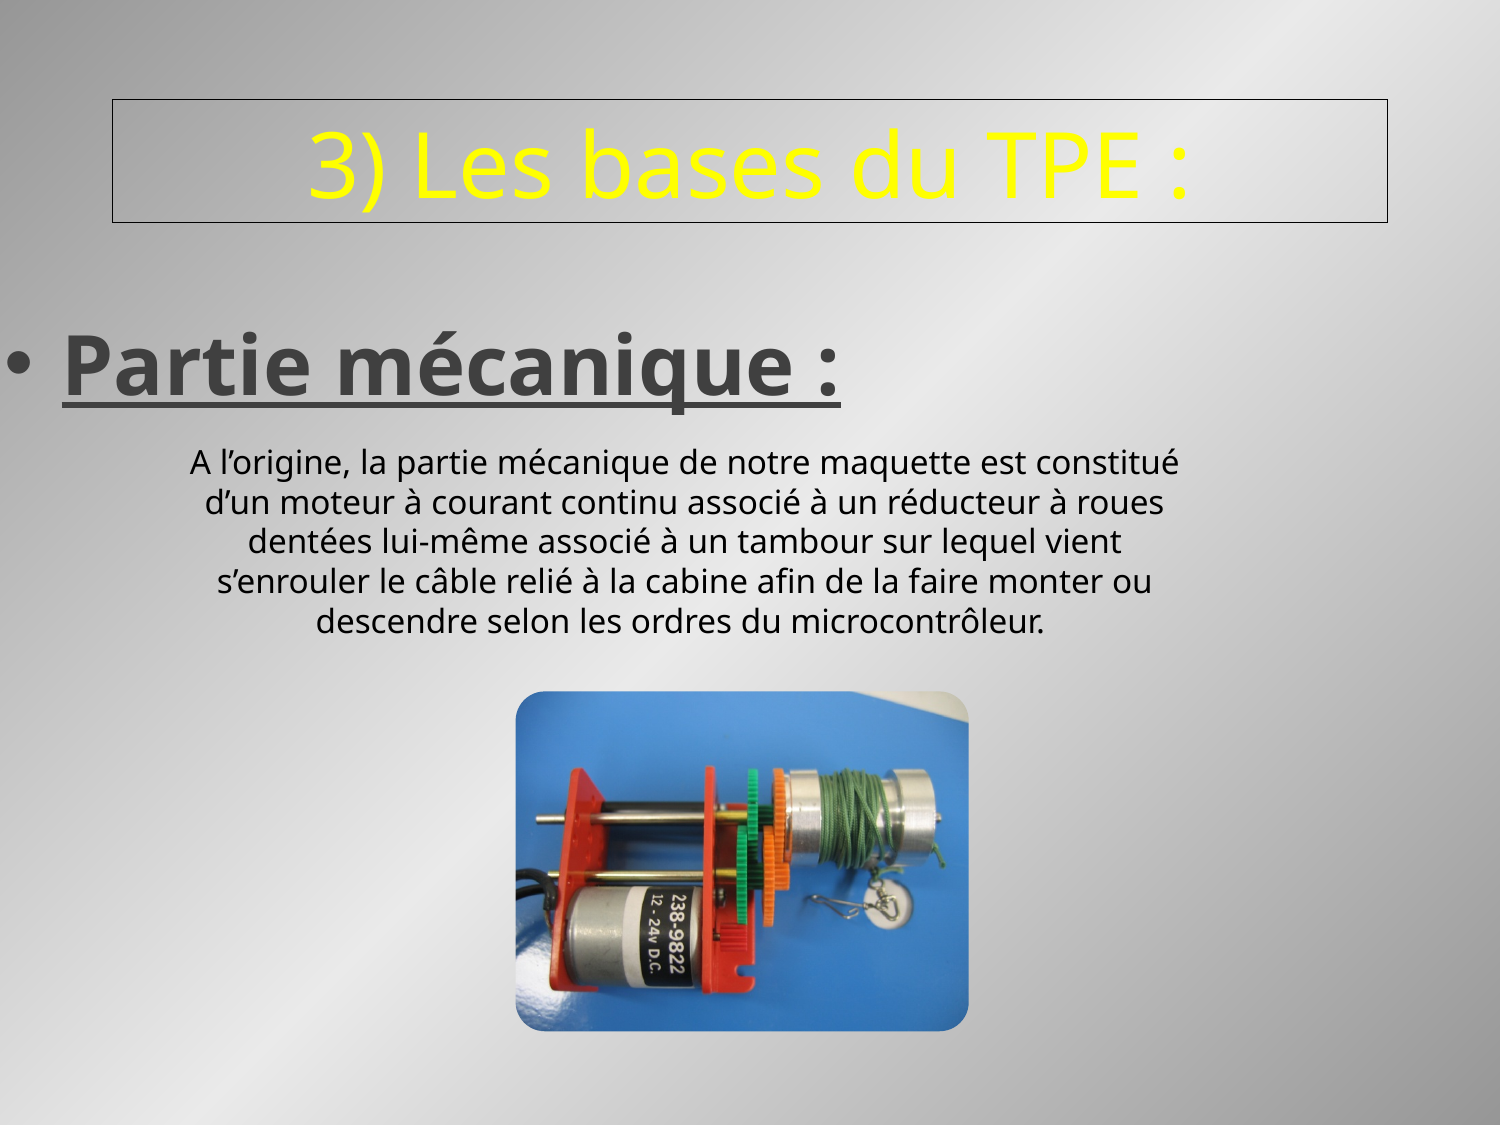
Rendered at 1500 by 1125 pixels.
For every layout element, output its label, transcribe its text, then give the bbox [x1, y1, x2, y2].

text_box A l’origine, la partie mécanique de notre maquette est constitué d’un moteur à courant continu associé à un réducteur à roues dentées lui-même associé à un tambour sur lequel vient s’enrouler le câble relié à la cabine afin de la faire monter ou descendre selon les ordres du microcontrôleur. [164, 433, 1207, 688]
text_box Partie mécanique : [0, 304, 856, 420]
picture [515, 691, 969, 1032]
text_box 3) Les bases du TPE : [112, 99, 1388, 223]
